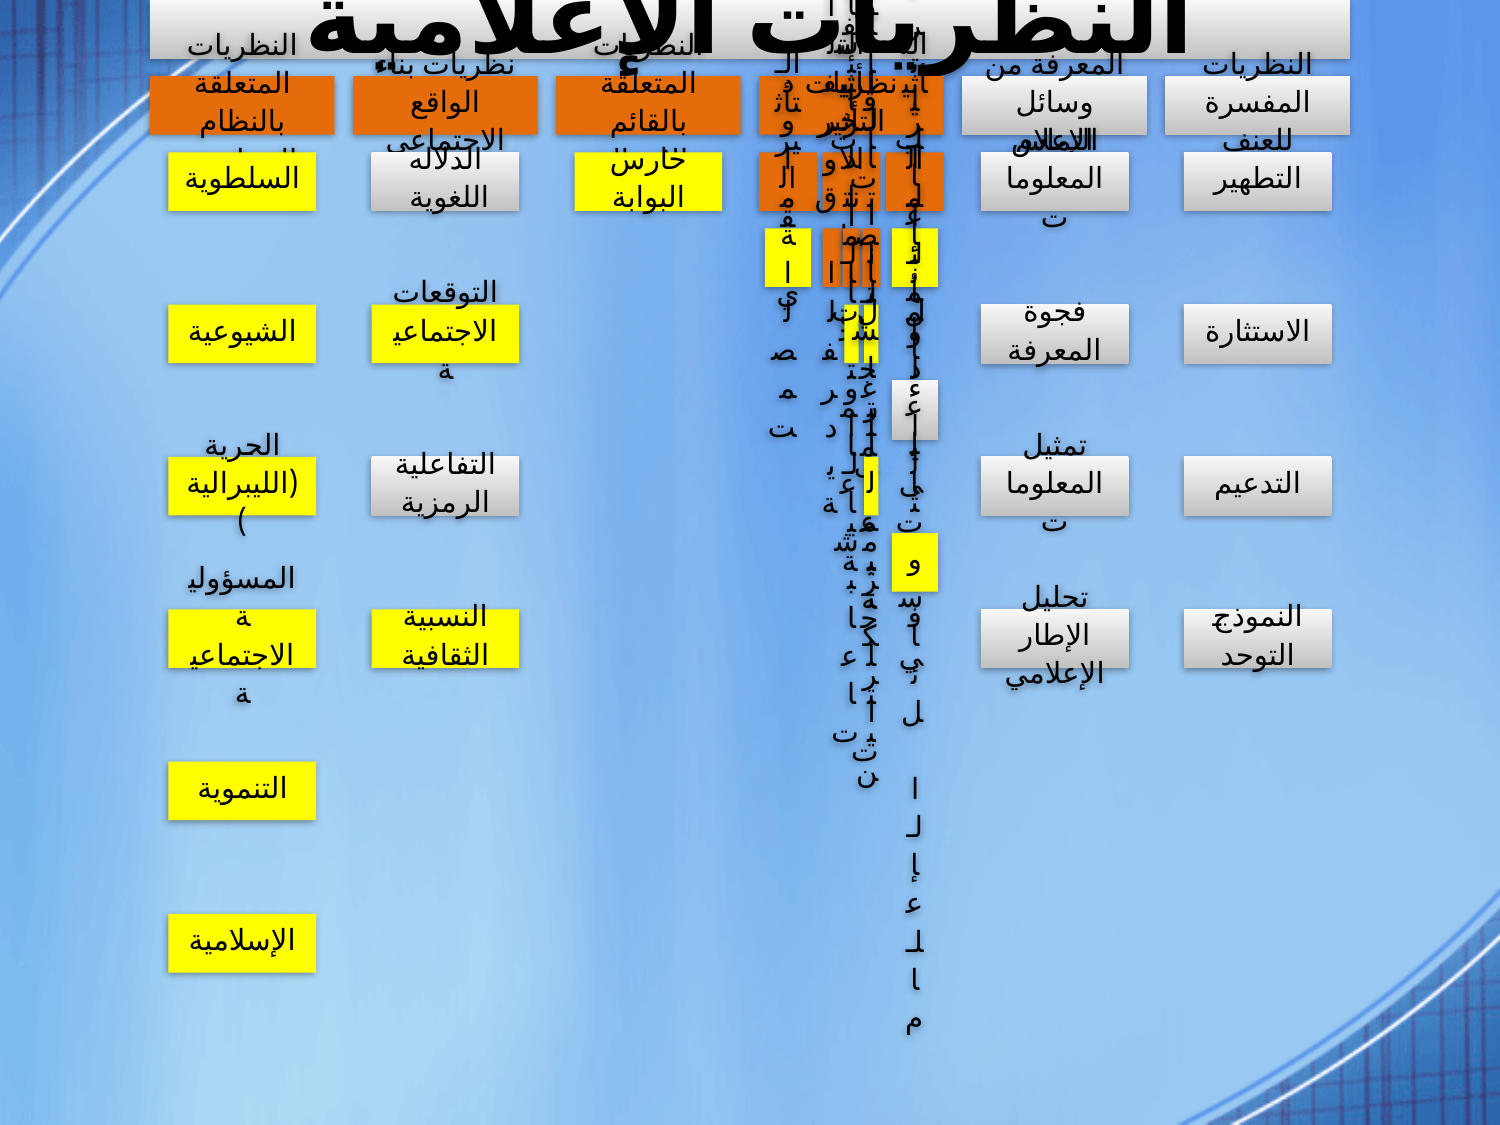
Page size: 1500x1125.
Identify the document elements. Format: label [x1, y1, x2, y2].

text_box [0, 0, 1500, 1125]
